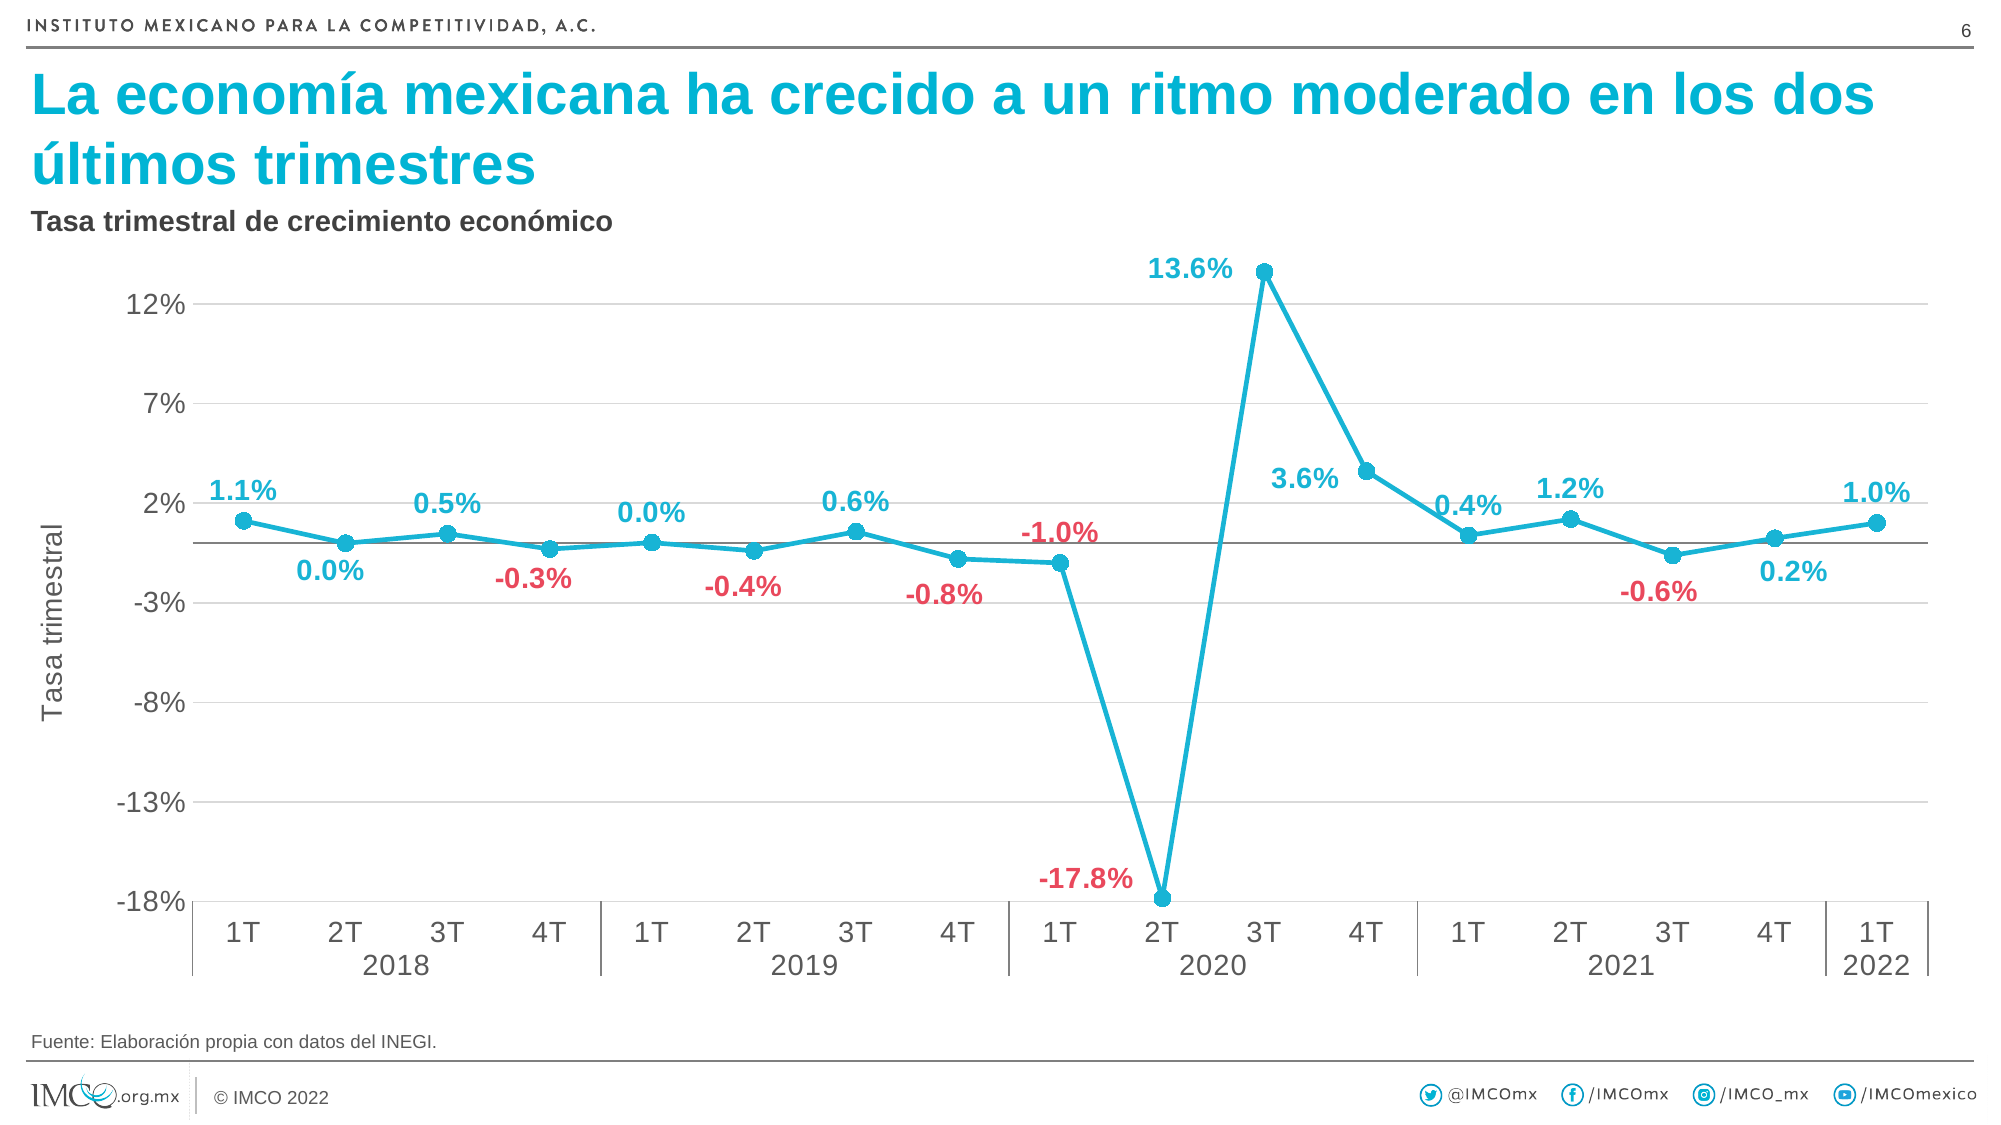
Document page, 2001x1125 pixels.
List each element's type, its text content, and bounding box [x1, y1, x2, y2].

title La economía mexicana ha crecido a un ritmo moderado en los dos últimos trimestres [16, 50, 1916, 204]
chart [0, 249, 1968, 998]
slide_number 5 [1536, 10, 1987, 71]
picture [19, 1060, 190, 1120]
text_box Tasa trimestral de crecimiento económico [15, 195, 1872, 245]
list Fuente: Elaboración propia con datos del INEGI. [15, 1018, 1965, 1060]
picture [20, 10, 602, 42]
picture [1406, 1055, 1988, 1125]
